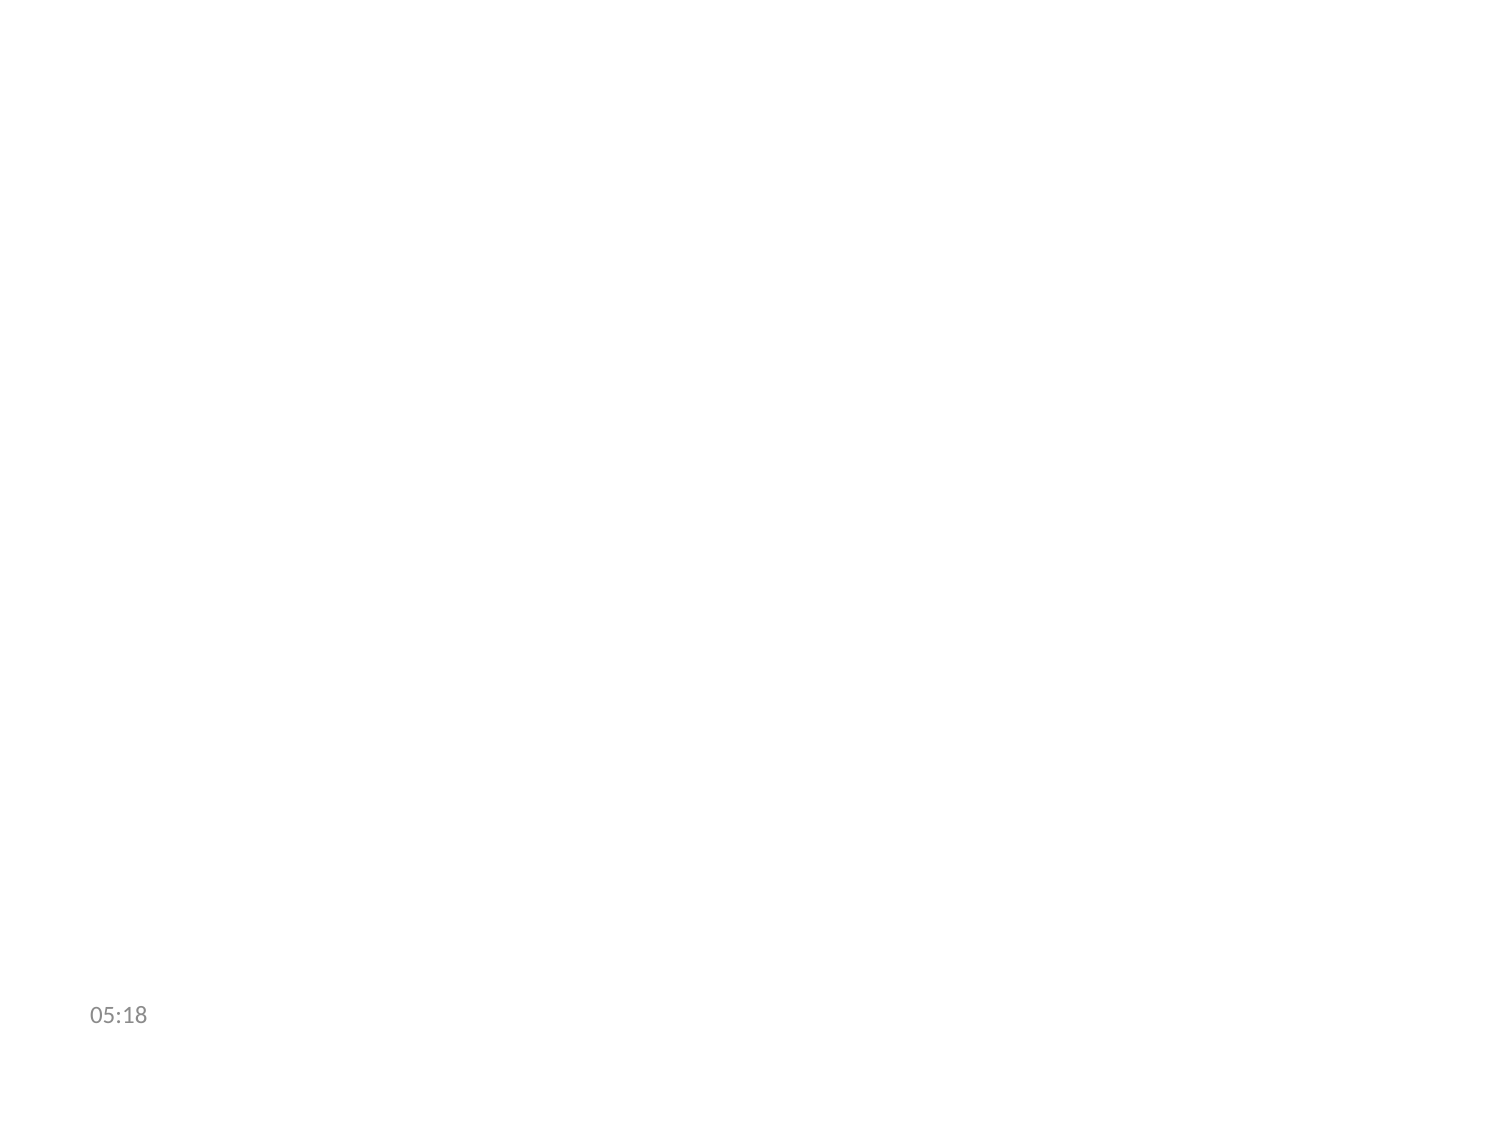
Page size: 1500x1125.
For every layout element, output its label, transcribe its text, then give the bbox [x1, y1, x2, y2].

text_box 15:35 [75, 983, 425, 1044]
